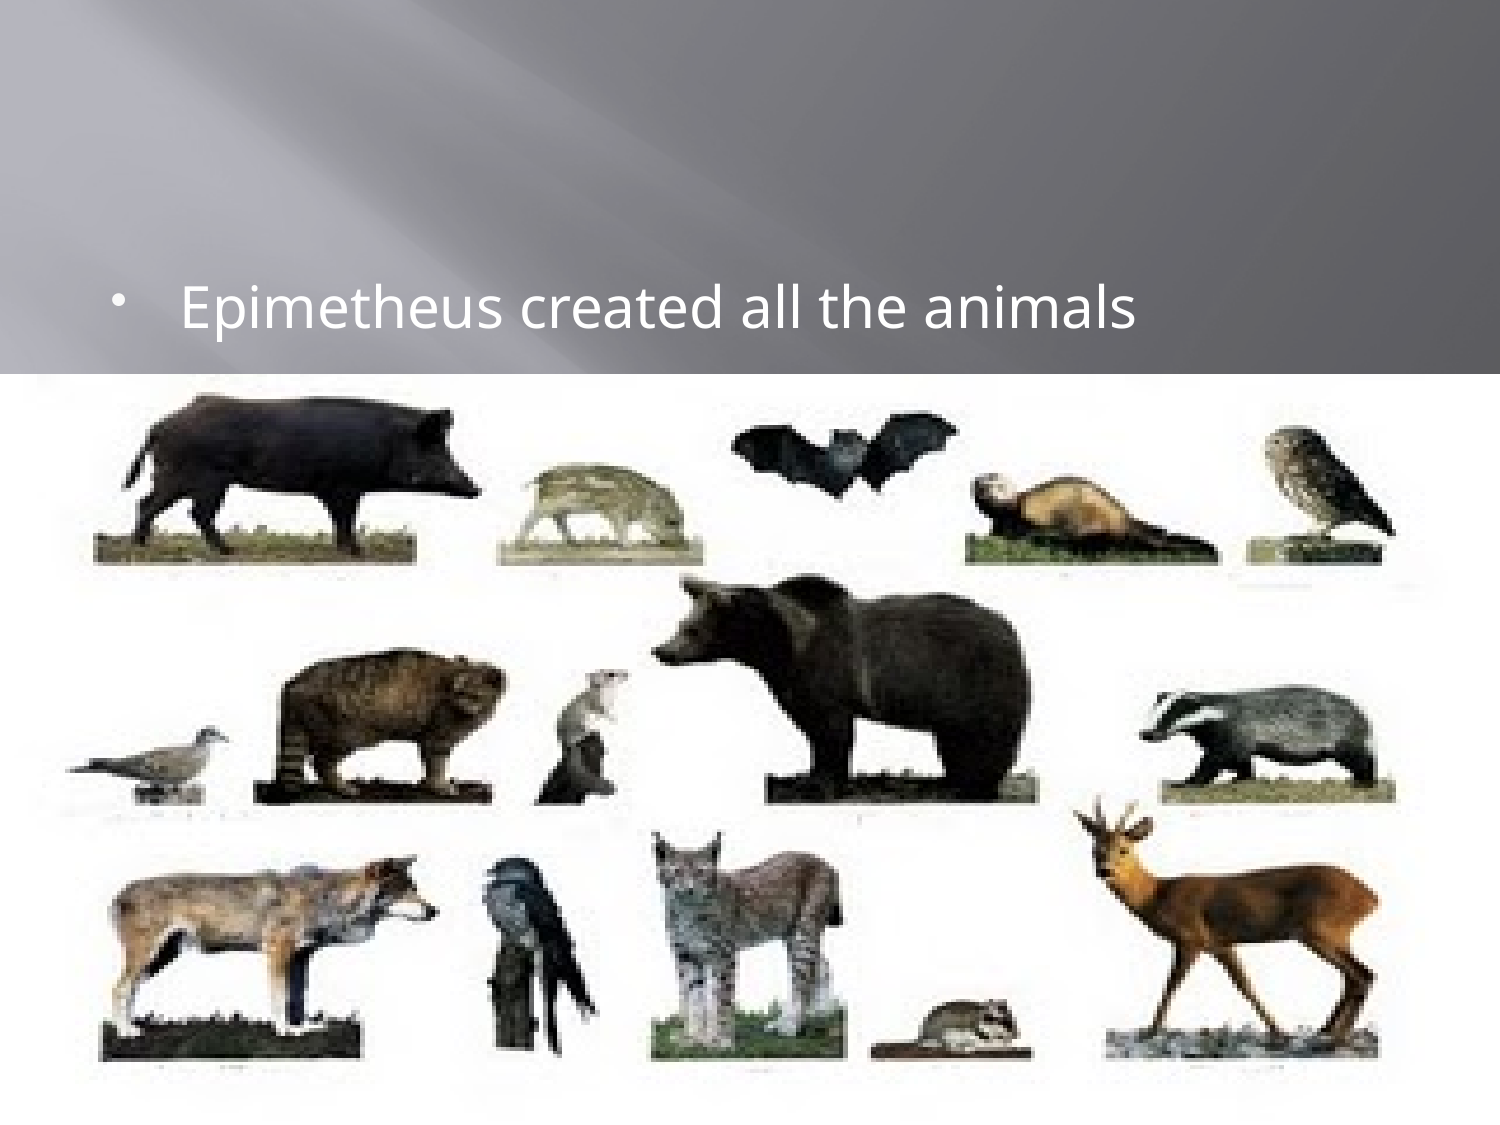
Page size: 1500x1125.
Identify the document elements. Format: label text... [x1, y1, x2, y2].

picture [0, 374, 1500, 1125]
list Epimetheus created all the animals [75, 262, 1425, 374]
